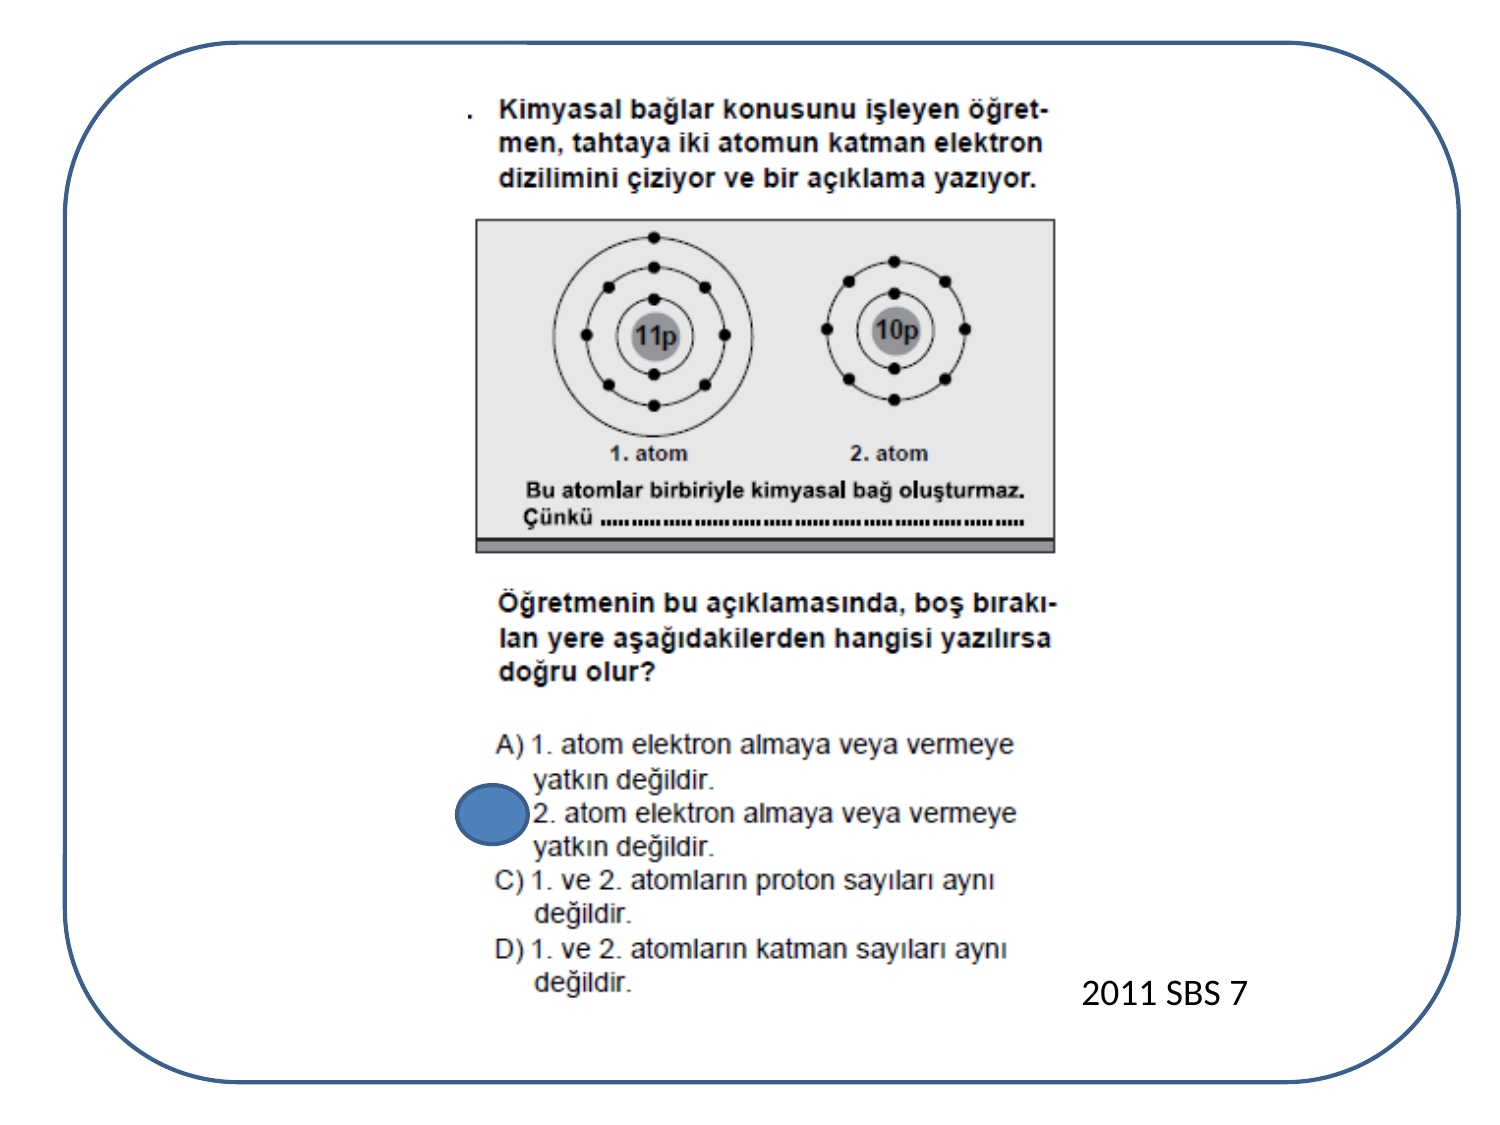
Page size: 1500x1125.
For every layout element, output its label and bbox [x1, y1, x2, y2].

picture [468, 70, 1095, 1008]
text_box [62, 40, 1461, 1085]
